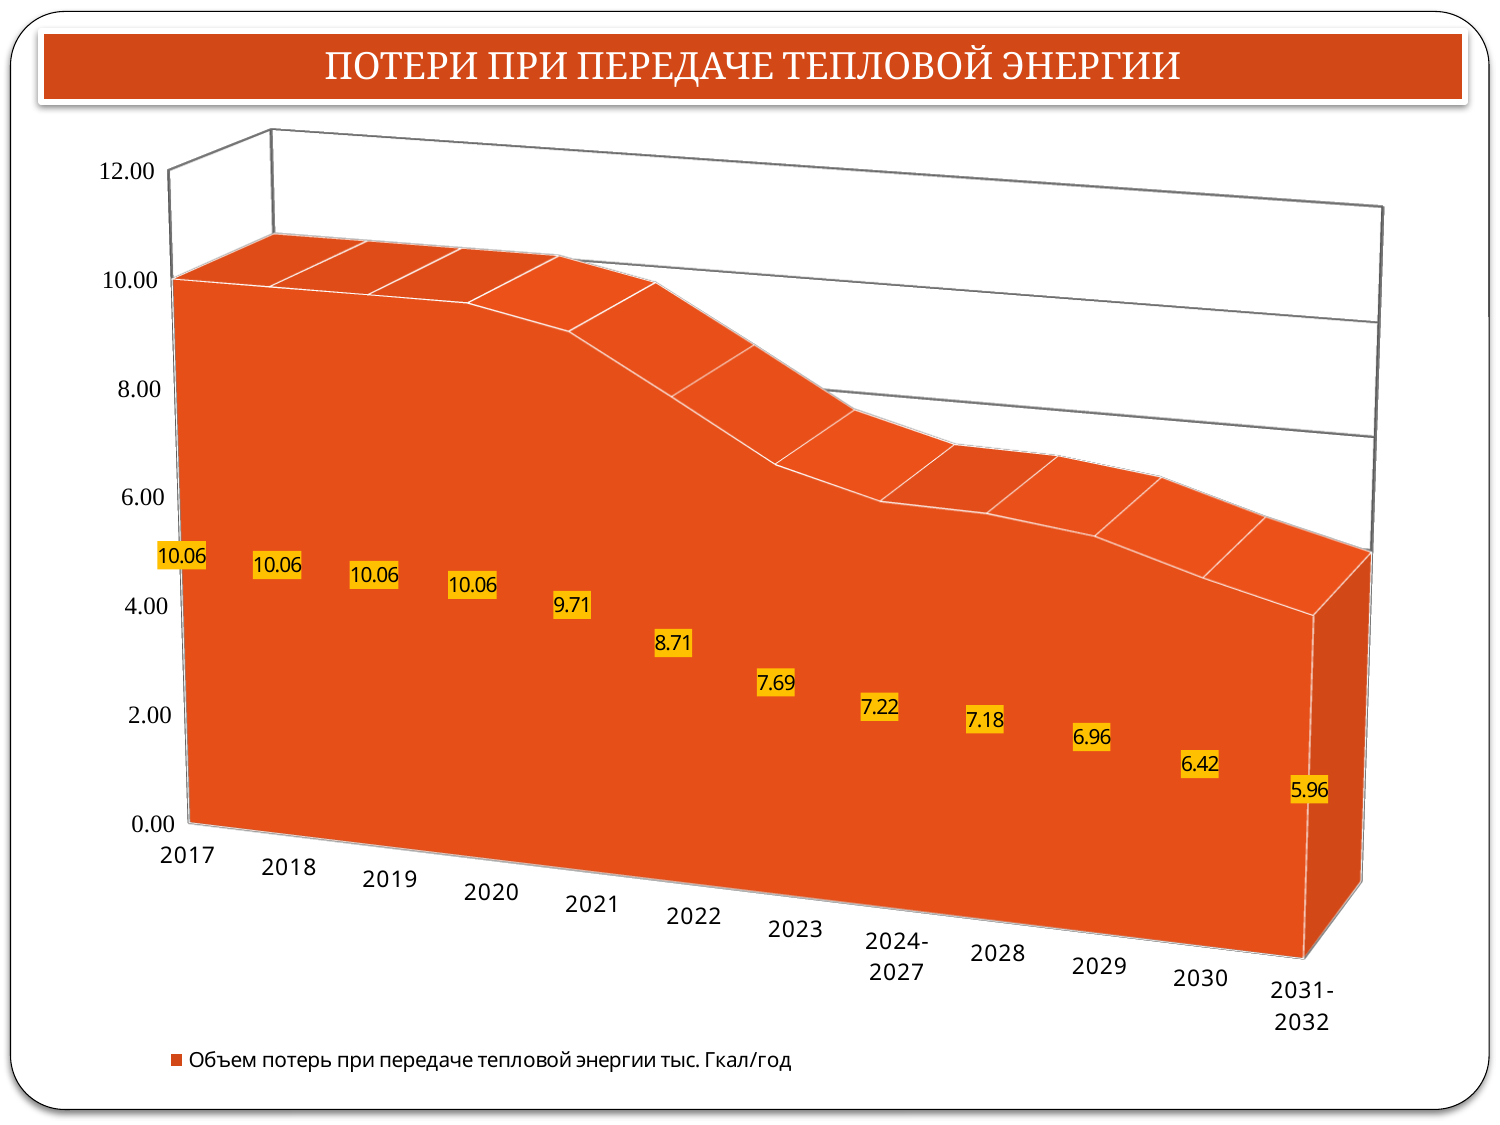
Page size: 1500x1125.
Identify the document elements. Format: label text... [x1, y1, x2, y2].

title ПОТЕРИ ПРИ ПЕРЕДАЧЕ ТЕПЛОВОЙ ЭНЕРГИИ [38, 28, 1468, 105]
chart [34, 105, 1466, 1091]
